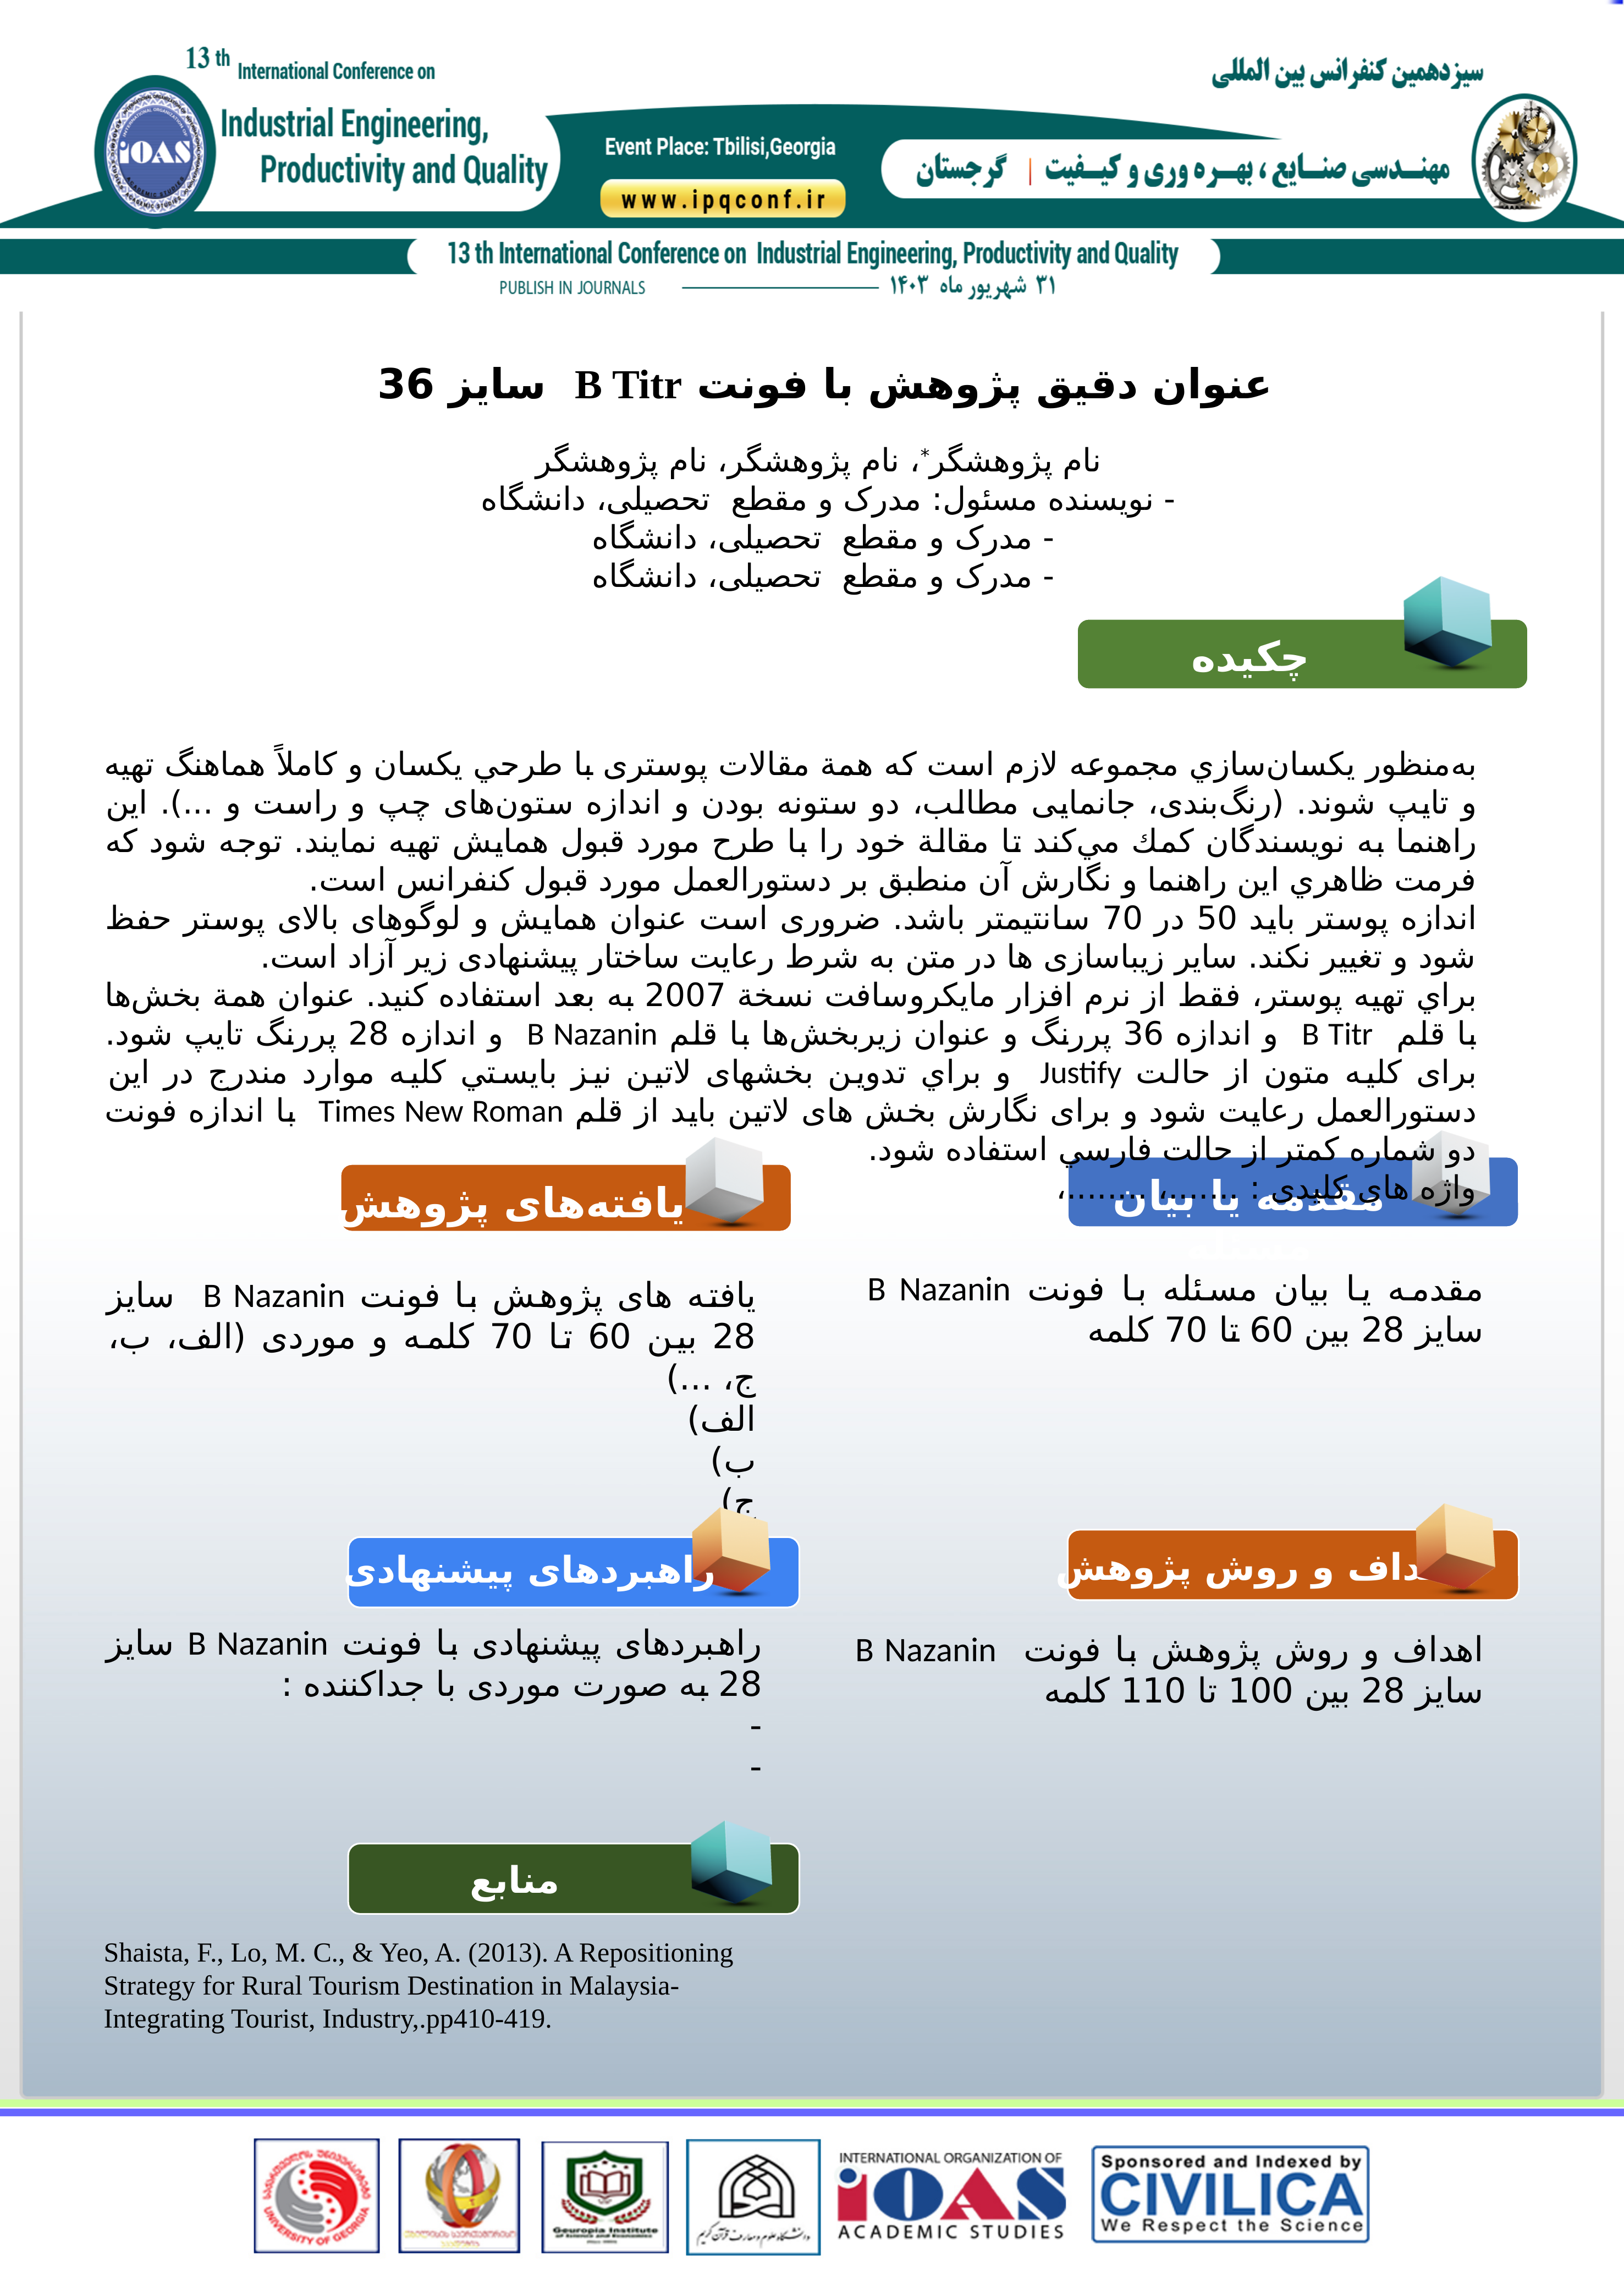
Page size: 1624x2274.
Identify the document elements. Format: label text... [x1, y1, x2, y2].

picture [0, 0, 1624, 2274]
text_box راهبردهای پیشنهادی با فونت B Nazanin سایز 28 به صورت موردی با جداکننده : - - [96, 1616, 770, 1790]
text_box [344, 1163, 793, 1233]
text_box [1067, 1156, 1519, 1227]
text_box [347, 1536, 801, 1608]
text_box به‌منظور يكسان‌سازي مجموعه لازم است كه همة مقالات پوستری با طرحي يكسان و كاملاً هماهنگ تهيه و تايپ شوند. (رنگ‌بندی، جانمایی مطالب، دو ستونه بودن و اندازه ستون‌های چپ و راست و ...). اين راهنما به نويسندگان كمك مي‌كند تا مقالة خود را با طرح مورد قبول همایش تهيه نمايند. توجه شود كه فرمت ظاهري اين راهنما و نگارش آن منطبق بر دستورالعمل مورد قبول کنفرانس است. اندازه پوستر باید 50 در 70 سانتیمتر باشد. ضروری است عنوان همایش و لوگوهای بالای پوستر حفظ شود و تغییر نکند. سایر زیباسازی ها در متن به شرط رعایت ساختار پیشنهادی زیر آزاد است. براي تهیه پوستر، فقط از نرم افزار مايكروسافت نسخة 2007 به بعد استفاده كنيد. عنوان همة بخش‌ها با قلم B Titr و اندازه 36 پررنگ و عنوان زيربخش‌ها با قلم B Nazanin و اندازه 28 پررنگ تايپ شود. برای کلیه متون از حالت Justify و براي تدوين بخشهای لاتين نيز بايستي کليه موارد مندرج در اين دستورالعمل رعايت شود و برای نگارش بخش های لاتین بايد از قلم Times New Roman با اندازه فونت دو شماره کمتر از حالت فارسي استفاده شود. واژه های کلیدی : .......، ........، [96, 739, 1485, 1210]
text_box نام پژوهشگر*، نام پژوهشگر، نام پژوهشگر - نویسنده مسئول: مدرک و مقطع تحصیلی، دانشگاه - مدرک و مقطع تحصیلی، دانشگاه - مدرک و مقطع تحصیلی، دانشگاه [152, 435, 1485, 598]
text_box [347, 1842, 801, 1915]
text_box یافته های پژوهش با فونت B Nazanin سایز 28 بین 60 تا 70 کلمه و موردی (الف، ب، ج، ...) الف) ب) ج) [95, 1269, 764, 1525]
text_box [1067, 1529, 1520, 1601]
text_box یافته‌های پژوهش [327, 1172, 685, 1230]
text_box Shaista, F., Lo, M. C., & Yeo, A. (2013). A Repositioning Strategy for Rural Tourism Destination in Malaysia- Integrating Tourist, Industry,.pp410-419. [95, 1930, 764, 2038]
text_box راهبردهای پیشنهادی [335, 1542, 692, 1595]
text_box [1076, 618, 1529, 690]
text_box مقدمه یا بیان مسئله با فونت B Nazanin سایز 28 بین 60 تا 70 کلمه [838, 1262, 1492, 1353]
text_box عنوان دقیق پژوهش با فونت B Titr سایز 36 [158, 353, 1492, 411]
text_box چکیده [1104, 625, 1397, 684]
text_box اهداف و روش پژوهش با فونت B Nazanin سایز 28 بین 100 تا 110 کلمه [845, 1623, 1492, 1714]
text_box منابع [353, 1852, 677, 1905]
text_box اهداف و روش پژوهش [1047, 1539, 1416, 1591]
text_box [340, 1163, 685, 1172]
